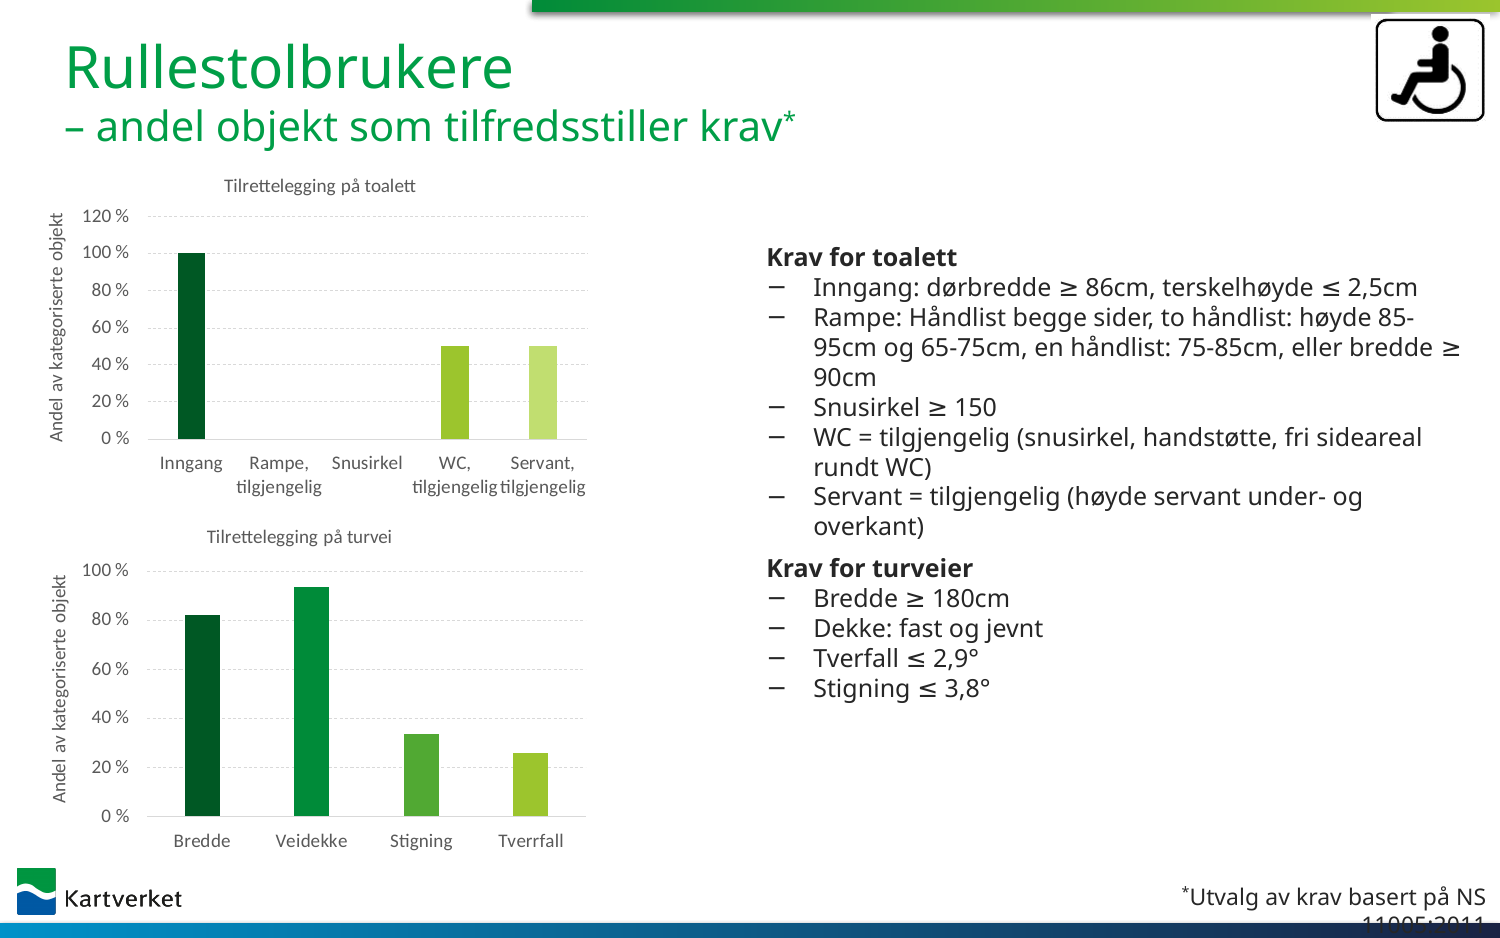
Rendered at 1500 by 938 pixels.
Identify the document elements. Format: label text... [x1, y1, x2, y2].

text_box Krav for toalett Inngang: dørbredde ≥ 86cm, terskelhøyde ≤ 2,5cm Rampe: Håndlist begge sider, to håndlist: høyde 85-95cm og 65-75cm, en håndlist: 75-85cm, eller bredde ≥ 90cm Snusirkel ≥ 150 WC = tilgjengelig (snusirkel, handstøtte, fri sideareal rundt WC) Servant = tilgjengelig (høyde servant under- og overkant) [751, 234, 1483, 545]
picture [41, 166, 598, 505]
text_box Krav for turveier Bredde ≥ 180cm Dekke: fast og jevnt Tverfall ≤ 2,9° Stigning ≤ 3,8° [751, 545, 1483, 710]
text_box Rullestolbrukere – andel objekt som tilfredsstiller krav* [49, 14, 1431, 158]
picture [41, 520, 597, 859]
text_box *Utvalg av krav basert på NS 11005:2011 [1068, 873, 1500, 938]
picture [1371, 13, 1491, 127]
